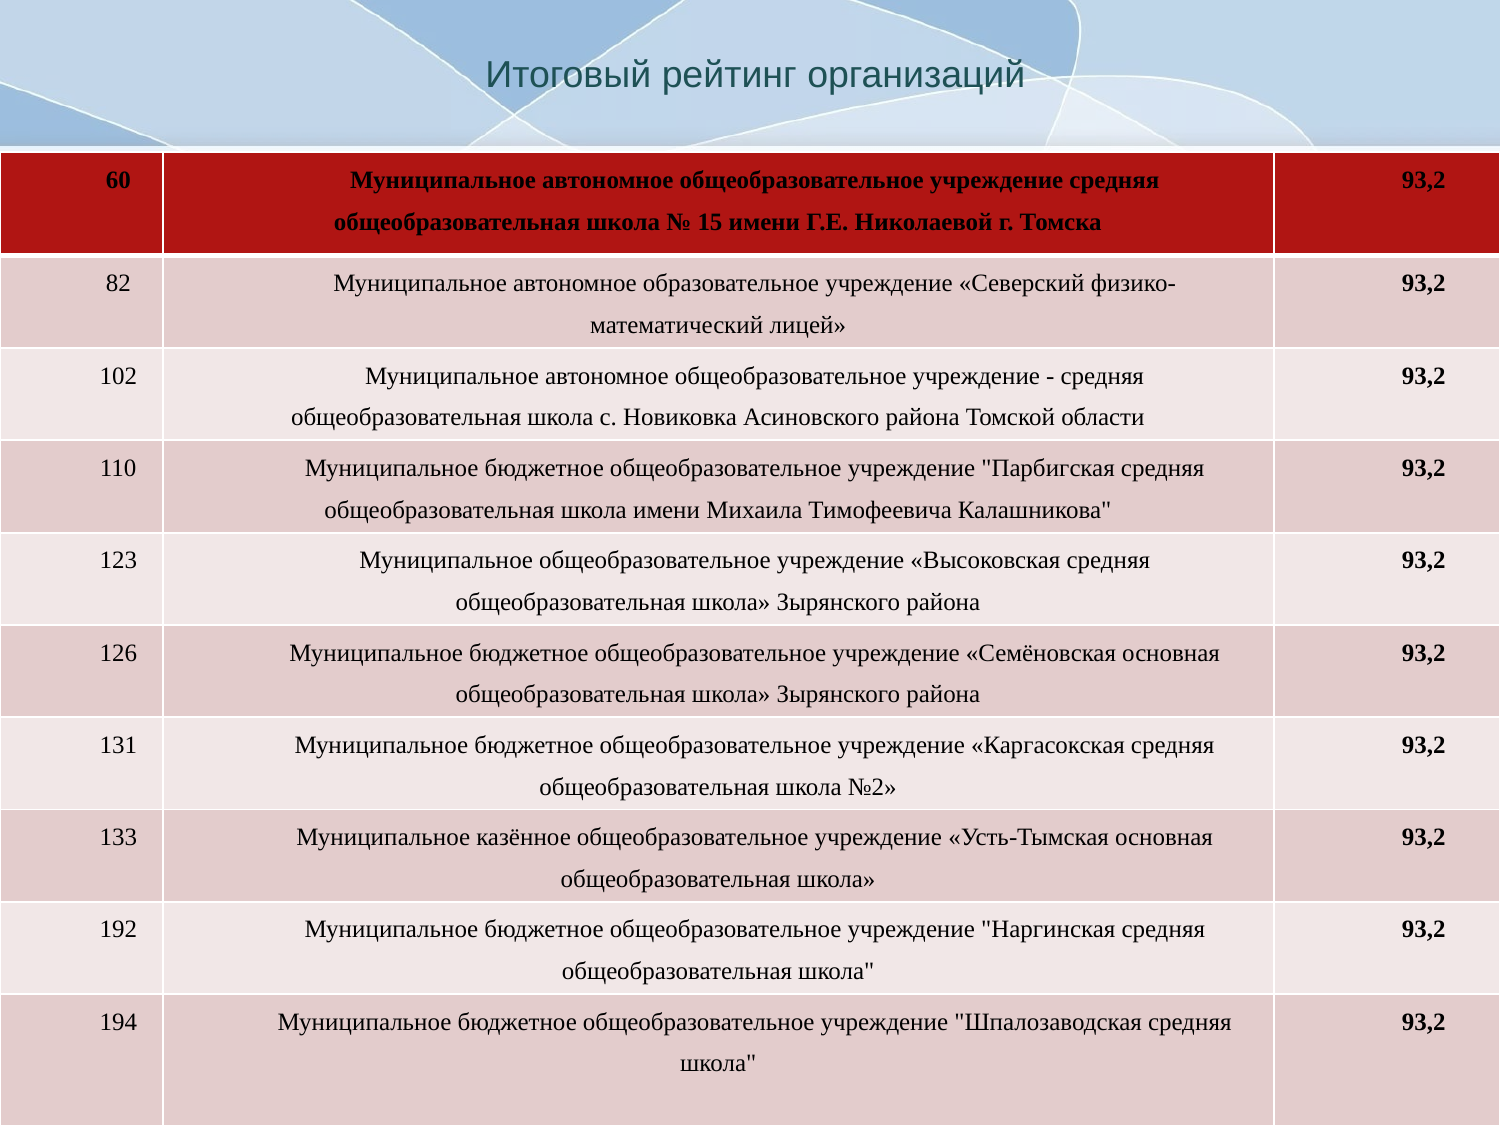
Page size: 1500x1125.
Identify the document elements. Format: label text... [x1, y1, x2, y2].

table_cell 126 [1, 626, 162, 716]
table_cell 93,2 [1275, 718, 1499, 809]
table_cell 93,2 [1275, 903, 1499, 993]
table_cell 93,2 [1275, 258, 1499, 347]
table_cell 93,2 [1275, 349, 1499, 439]
table_header 60 [1, 153, 162, 253]
table_cell 110 [1, 441, 162, 532]
table_cell 192 [1, 903, 162, 993]
table_cell 93,2 [1275, 441, 1499, 532]
table_cell 82 [1, 258, 162, 347]
table_cell 93,2 [1275, 626, 1499, 716]
table_cell Муниципальное автономное общеобразовательное учреждение - средняя общеобразовательная школа с. Новиковка Асиновского района Томской области [164, 349, 1273, 439]
table_cell 131 [1, 718, 162, 809]
table_cell 102 [1, 349, 162, 439]
table_cell Муниципальное бюджетное общеобразовательное учреждение "Парбигская средняя общеобразовательная школа имени Михаила Тимофеевича Калашникова" [164, 441, 1273, 532]
table_cell Муниципальное бюджетное общеобразовательное учреждение "Наргинская средняя общеобразовательная школа" [164, 903, 1273, 993]
table_cell 123 [1, 534, 162, 624]
title Итоговый рейтинг организаций [75, 45, 1425, 151]
table_cell Муниципальное общеобразовательное учреждение «Высоковская средняя общеобразовательная школа» Зырянского района [164, 534, 1273, 624]
table_cell 94 [0, 0, 1500, 151]
table_cell 93,2 [1275, 995, 1499, 1125]
table_cell 93,2 [1275, 534, 1499, 624]
table_header Муниципальное автономное общеобразовательное учреждение средняя общеобразовательная школа № 15 имени Г.Е. Николаевой г. Томска [164, 153, 1273, 253]
table_cell Муниципальное автономное образовательное учреждение «Северский физико-математический лицей» [164, 258, 1273, 347]
table_cell Муниципальное казённое общеобразовательное учреждение «Усть-Тымская основная общеобразовательная школа» [164, 810, 1273, 901]
table_cell Муниципальное бюджетное общеобразовательное учреждение «Каргасокская средняя общеобразовательная школа №2» [164, 718, 1273, 809]
table_cell 194 [1, 995, 162, 1125]
table_header 93,2 [1275, 153, 1499, 253]
table_cell 133 [1, 810, 162, 901]
table_cell Муниципальное бюджетное общеобразовательное учреждение "Шпалозаводская средняя школа" [164, 995, 1273, 1125]
table_cell Муниципальное бюджетное общеобразовательное учреждение «Семёновская основная общеобразовательная школа» Зырянского района [164, 626, 1273, 716]
table_cell 93,2 [1275, 810, 1499, 901]
